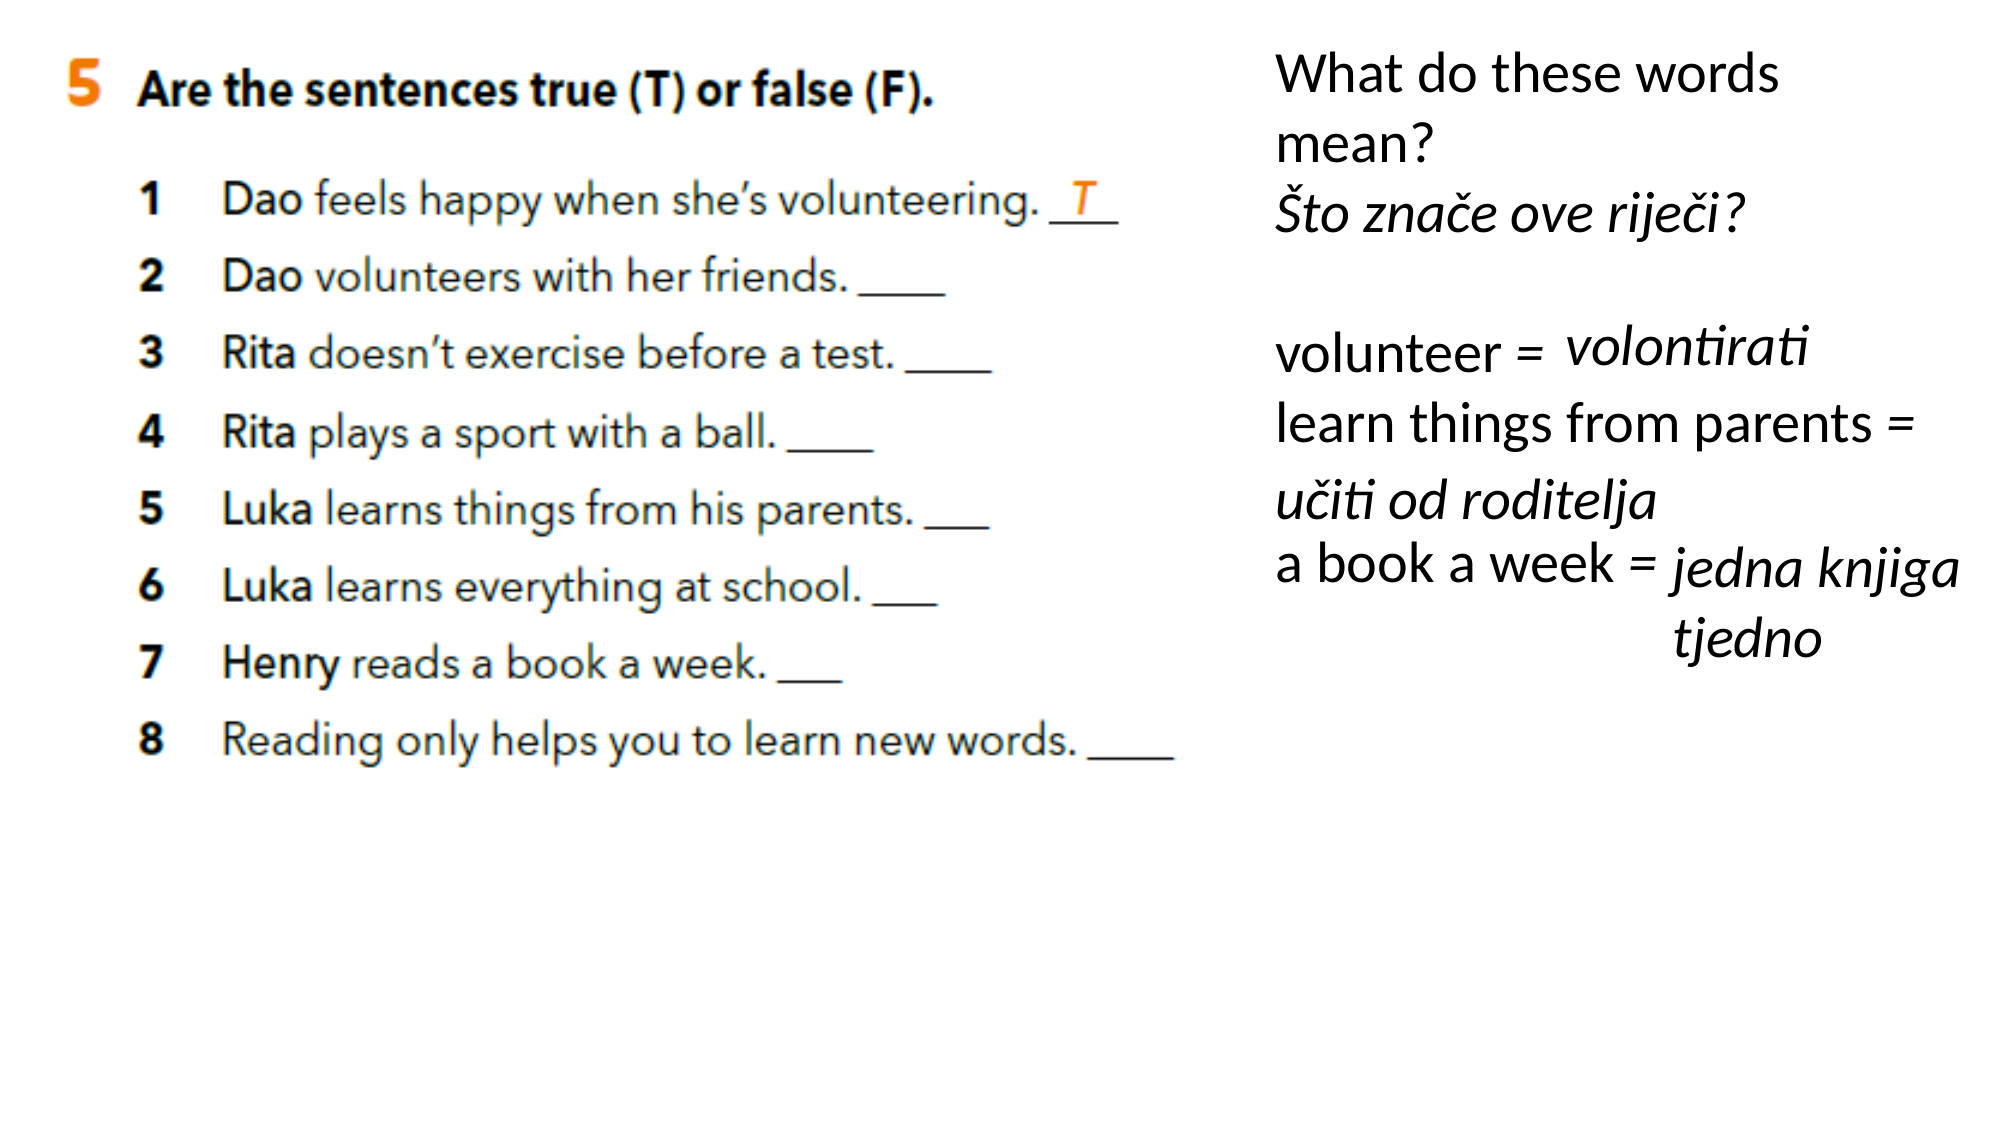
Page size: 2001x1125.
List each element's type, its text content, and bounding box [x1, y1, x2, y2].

text_box What do these words mean? Što znače ove riječi? volunteer = learn things from parents = a book a week = [1260, 26, 1946, 521]
text_box What do these words mean? Što znače ove riječi? volunteer = learn things from parents = a book a week = [1260, 539, 1658, 602]
text_box učiti od roditelja [1260, 453, 1885, 539]
text_box volontirati [1550, 299, 1946, 385]
text_box jedna knjiga tjedno [1658, 521, 2000, 677]
picture [42, 35, 1184, 799]
